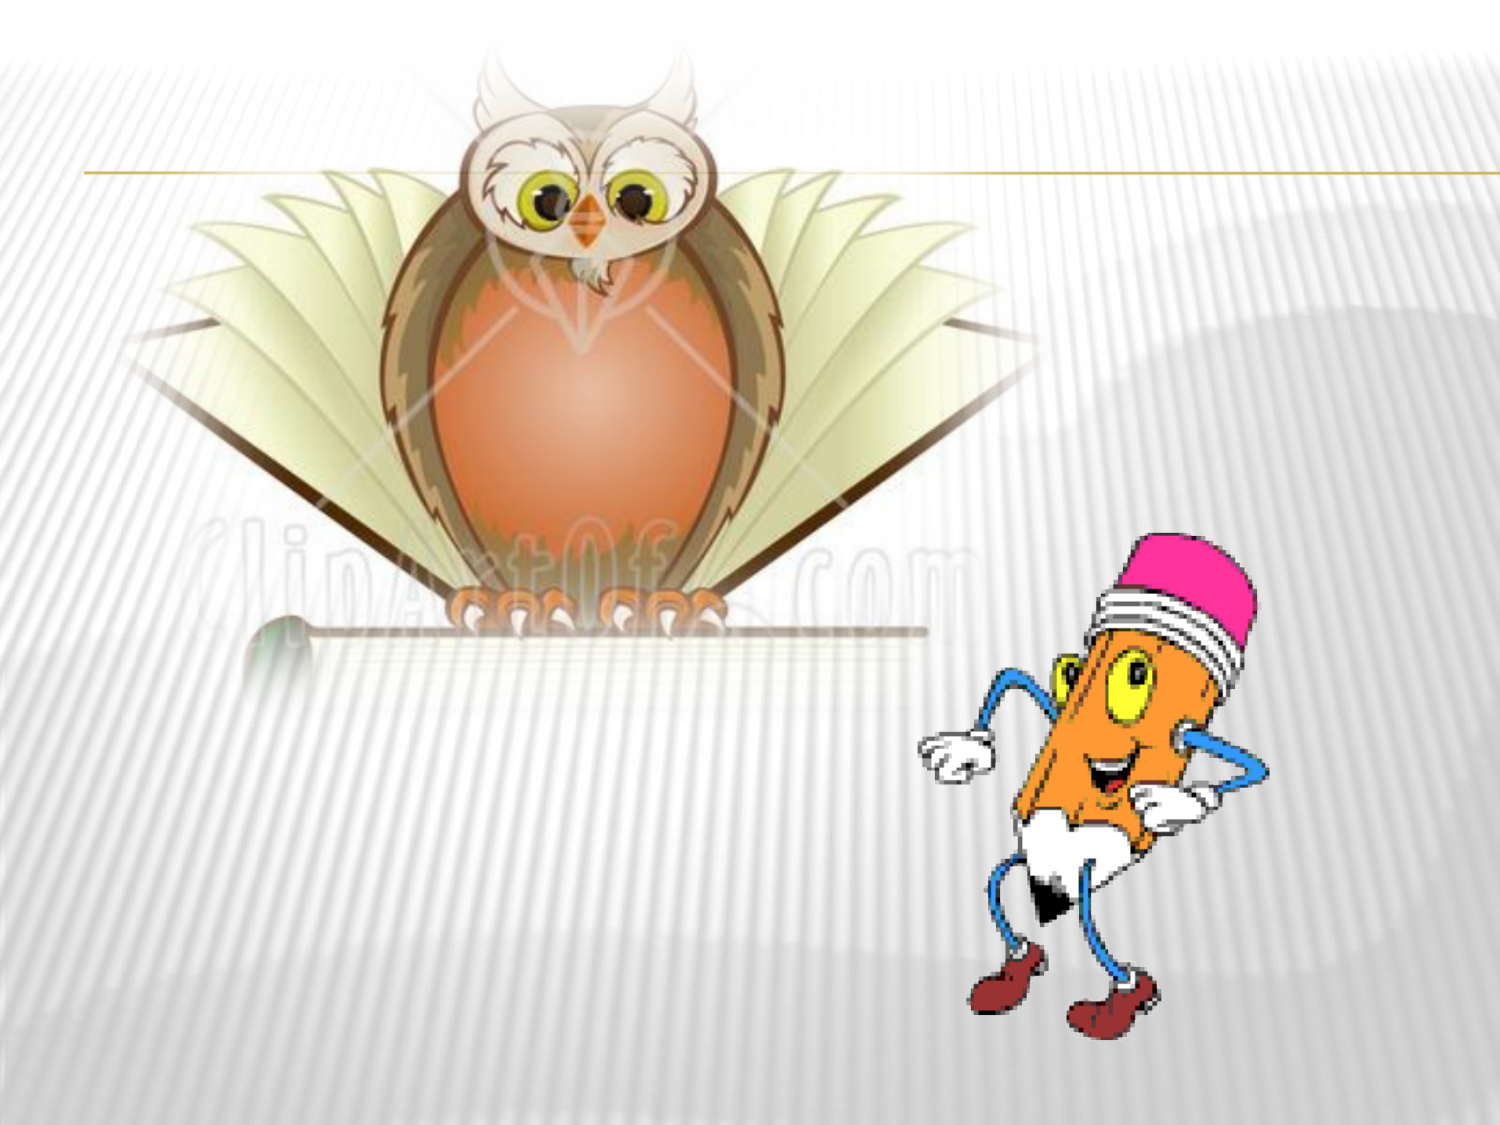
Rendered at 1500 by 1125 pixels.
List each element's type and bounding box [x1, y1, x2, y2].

picture [100, 30, 1314, 1050]
